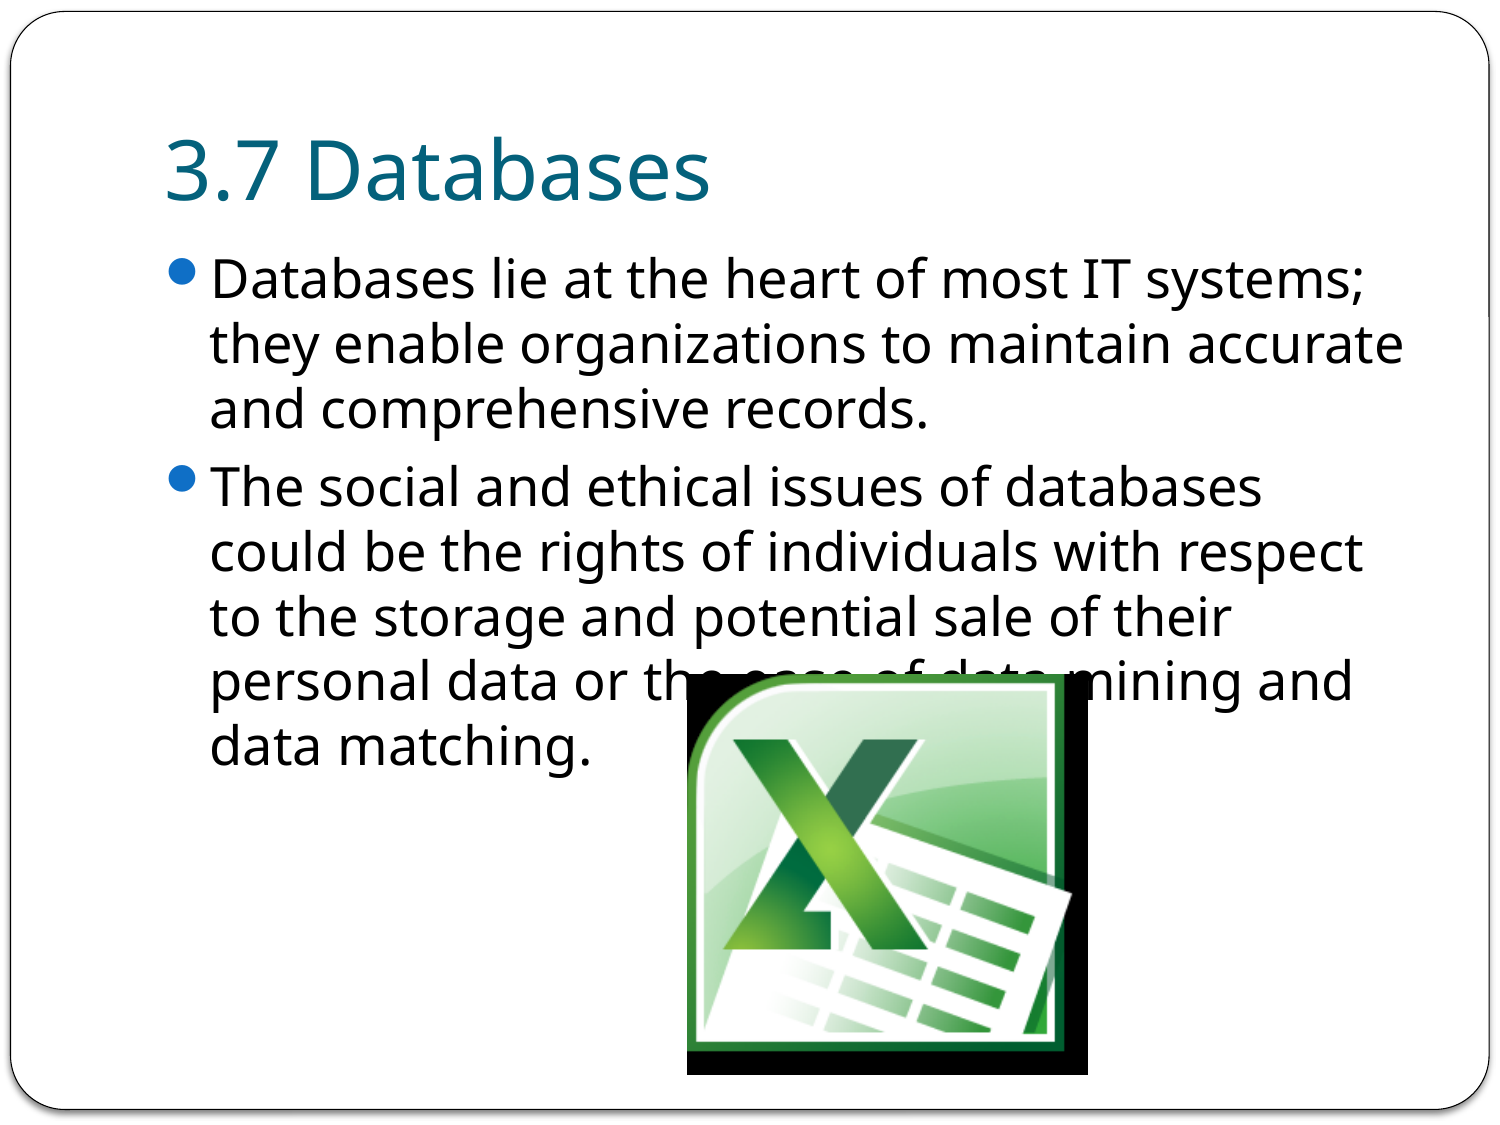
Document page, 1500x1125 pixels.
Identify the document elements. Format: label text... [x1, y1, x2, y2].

title 3.7 Databases [150, 45, 1425, 233]
list Databases lie at the heart of most IT systems; they enable organizations to maintain accurate and comprehensive records. The social and ethical issues of databases could be the rights of individuals with respect to the storage and potential sale of their personal data or the ease of data mining and data matching. [150, 237, 1425, 988]
picture [687, 674, 1088, 1076]
